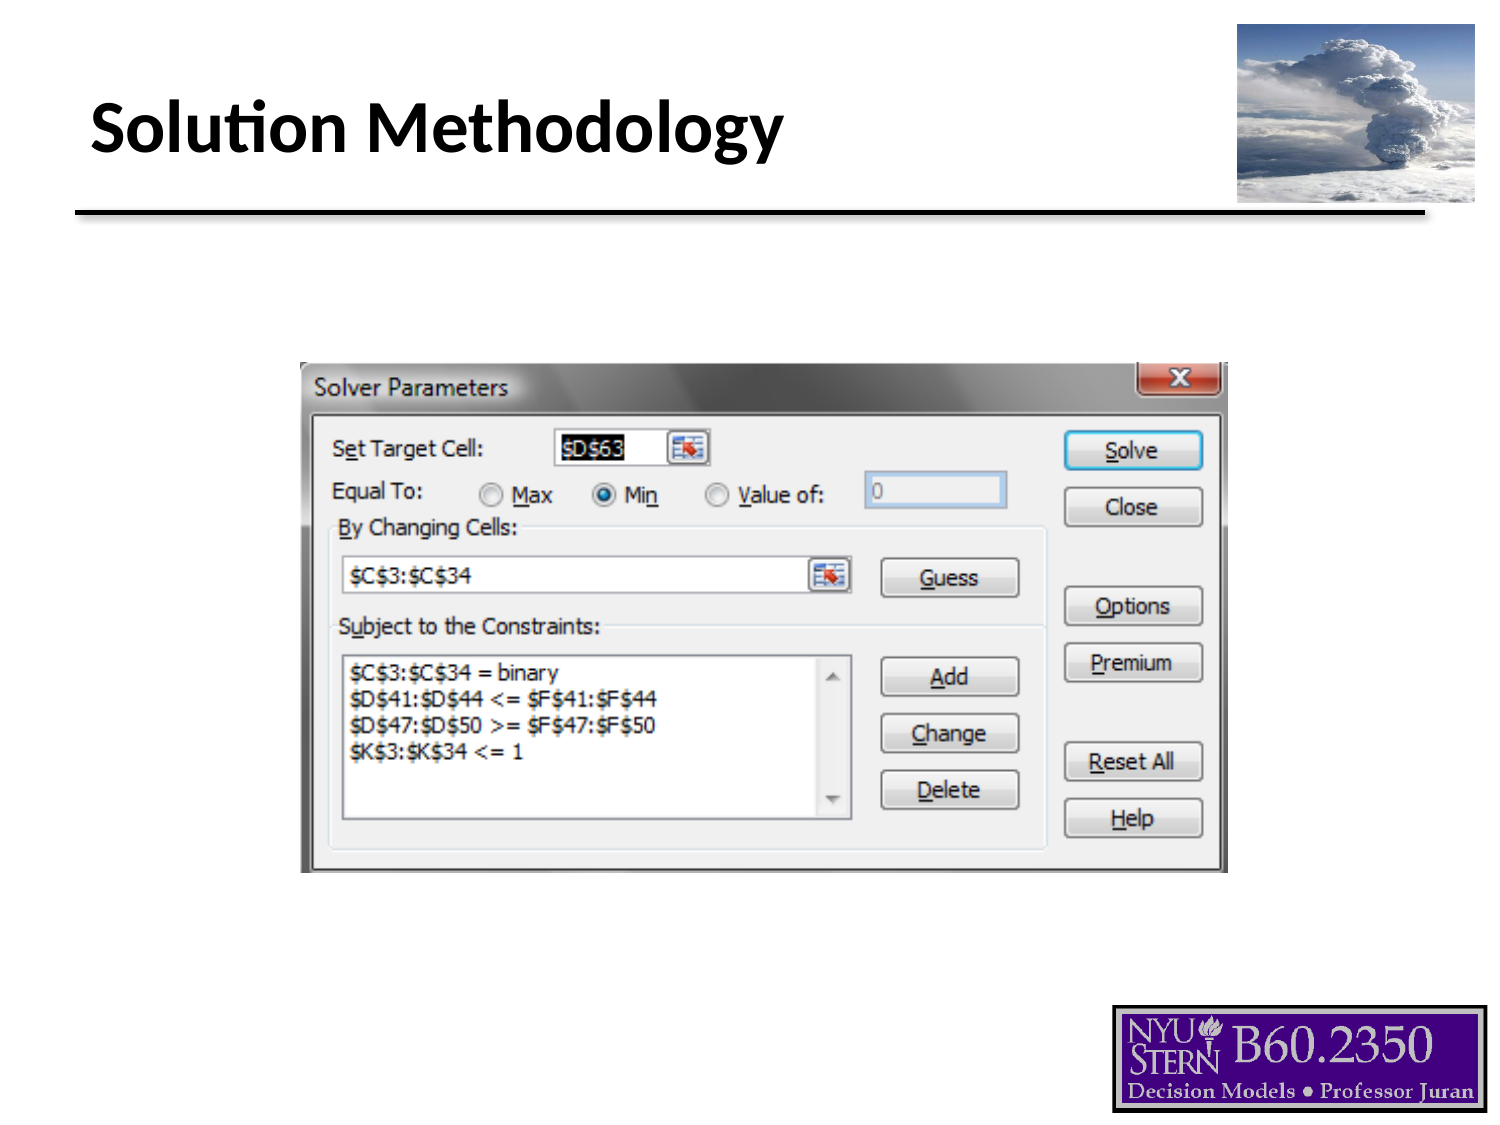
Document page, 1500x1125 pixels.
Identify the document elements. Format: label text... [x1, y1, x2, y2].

picture [1237, 24, 1475, 203]
picture [1112, 1005, 1488, 1113]
picture [299, 362, 1228, 873]
title Solution Methodology [75, 45, 1425, 200]
